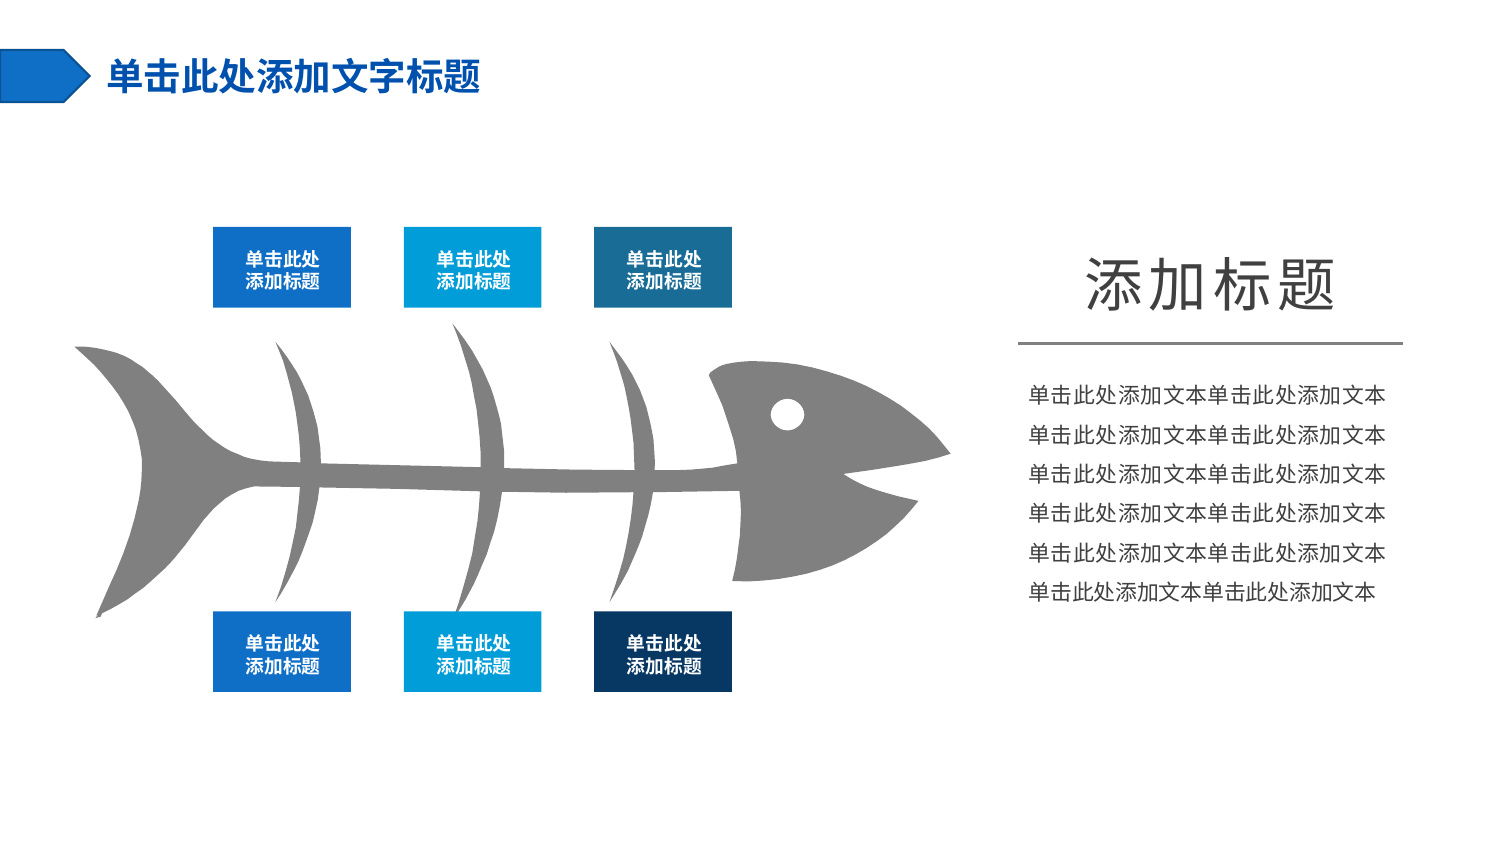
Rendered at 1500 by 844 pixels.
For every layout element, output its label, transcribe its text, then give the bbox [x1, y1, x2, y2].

text_box [74, 323, 951, 619]
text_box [403, 611, 542, 692]
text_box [594, 226, 732, 308]
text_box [213, 226, 351, 308]
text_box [594, 611, 732, 692]
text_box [403, 226, 542, 308]
text_box 单击此处添加文本单击此处添加文本单击此处添加文本单击此处添加文本单击此处添加文本单击此处添加文本单击此处添加文本单击此处添加文本单击此处添加文本单击此处添加文本单击此处添加文本单击此处添加文本 [1013, 361, 1402, 613]
text_box 添加标题 [1069, 240, 1352, 326]
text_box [213, 611, 351, 692]
